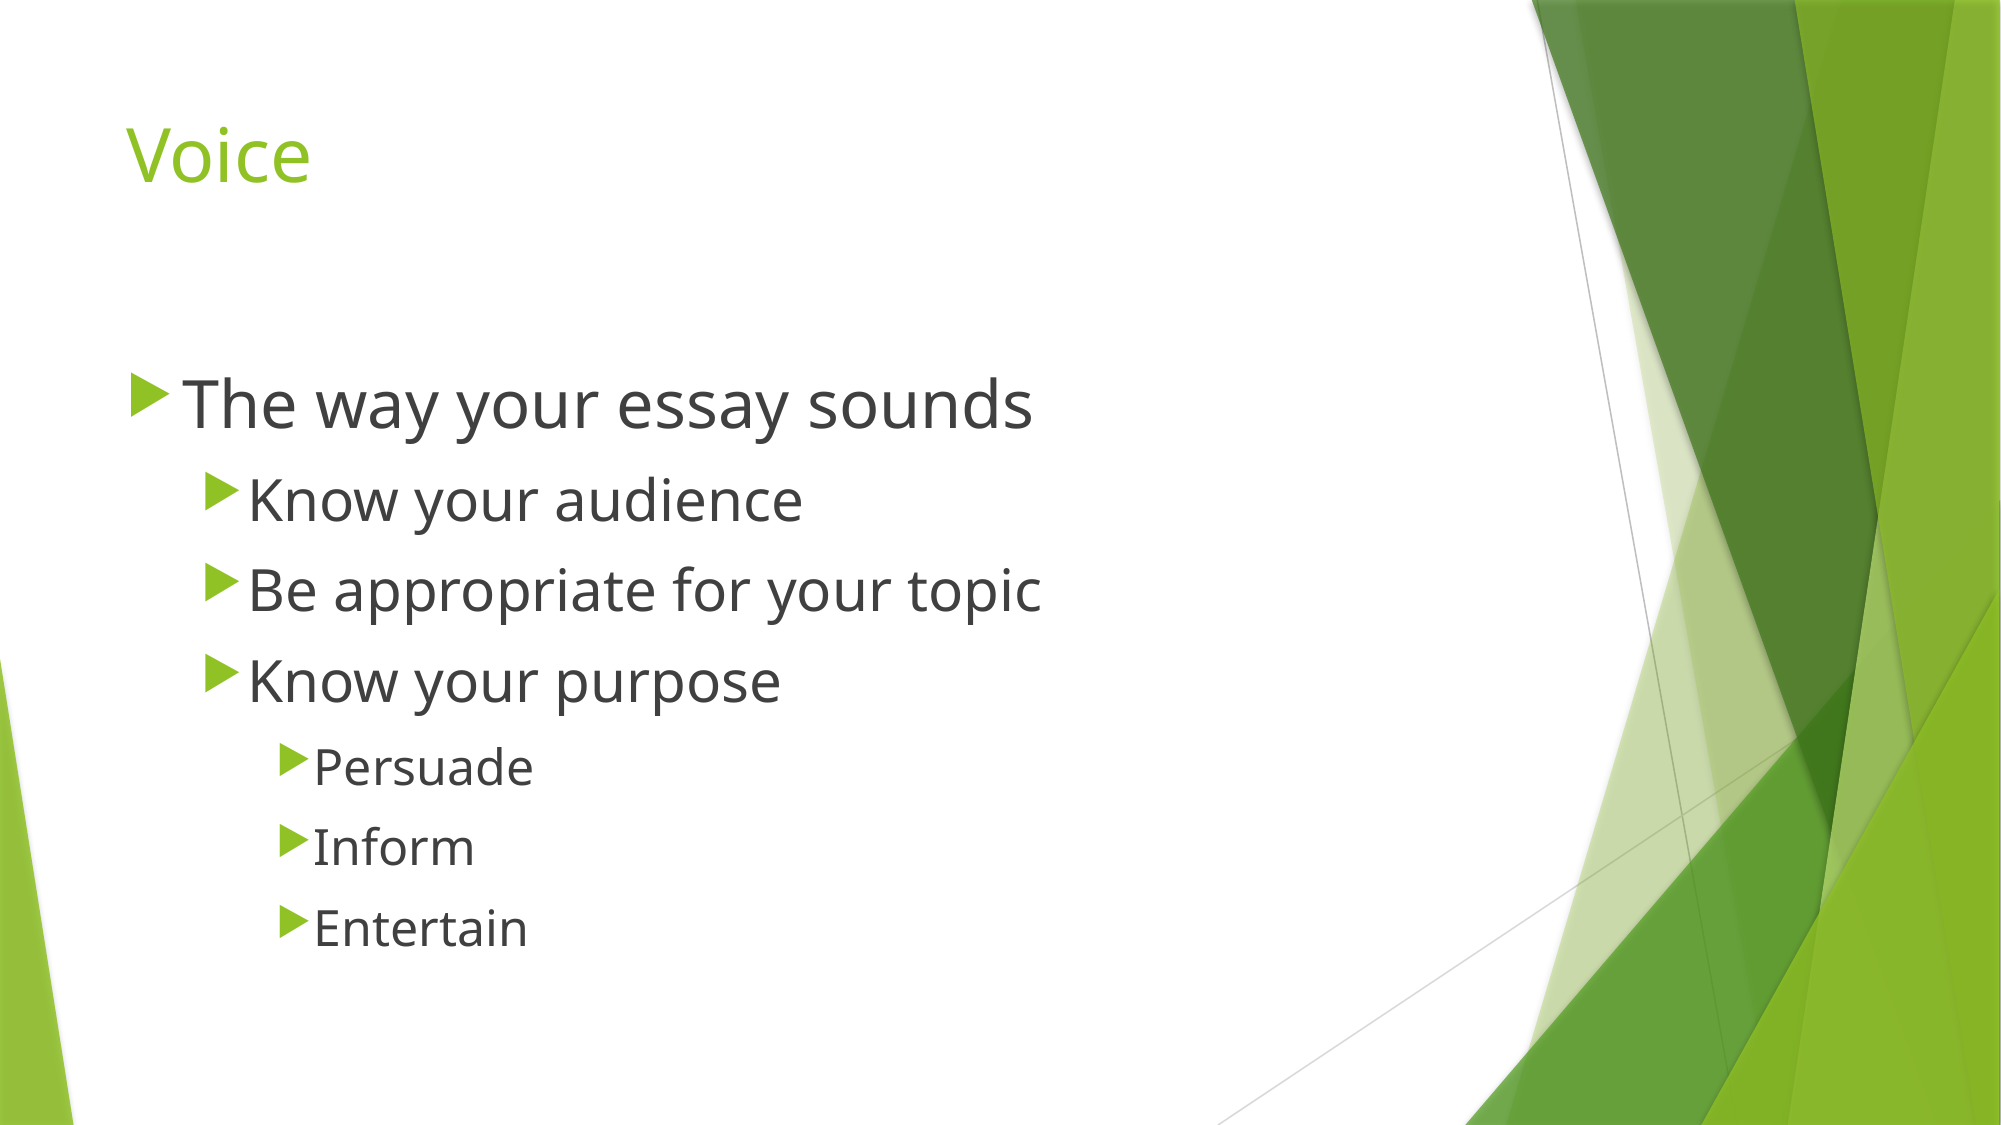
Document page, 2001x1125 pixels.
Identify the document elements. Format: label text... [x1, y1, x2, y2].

title Voice [111, 99, 1522, 317]
list The way your essay sounds Know your audience Be appropriate for your topic Know your purpose Persuade Inform Entertain [111, 354, 1522, 992]
